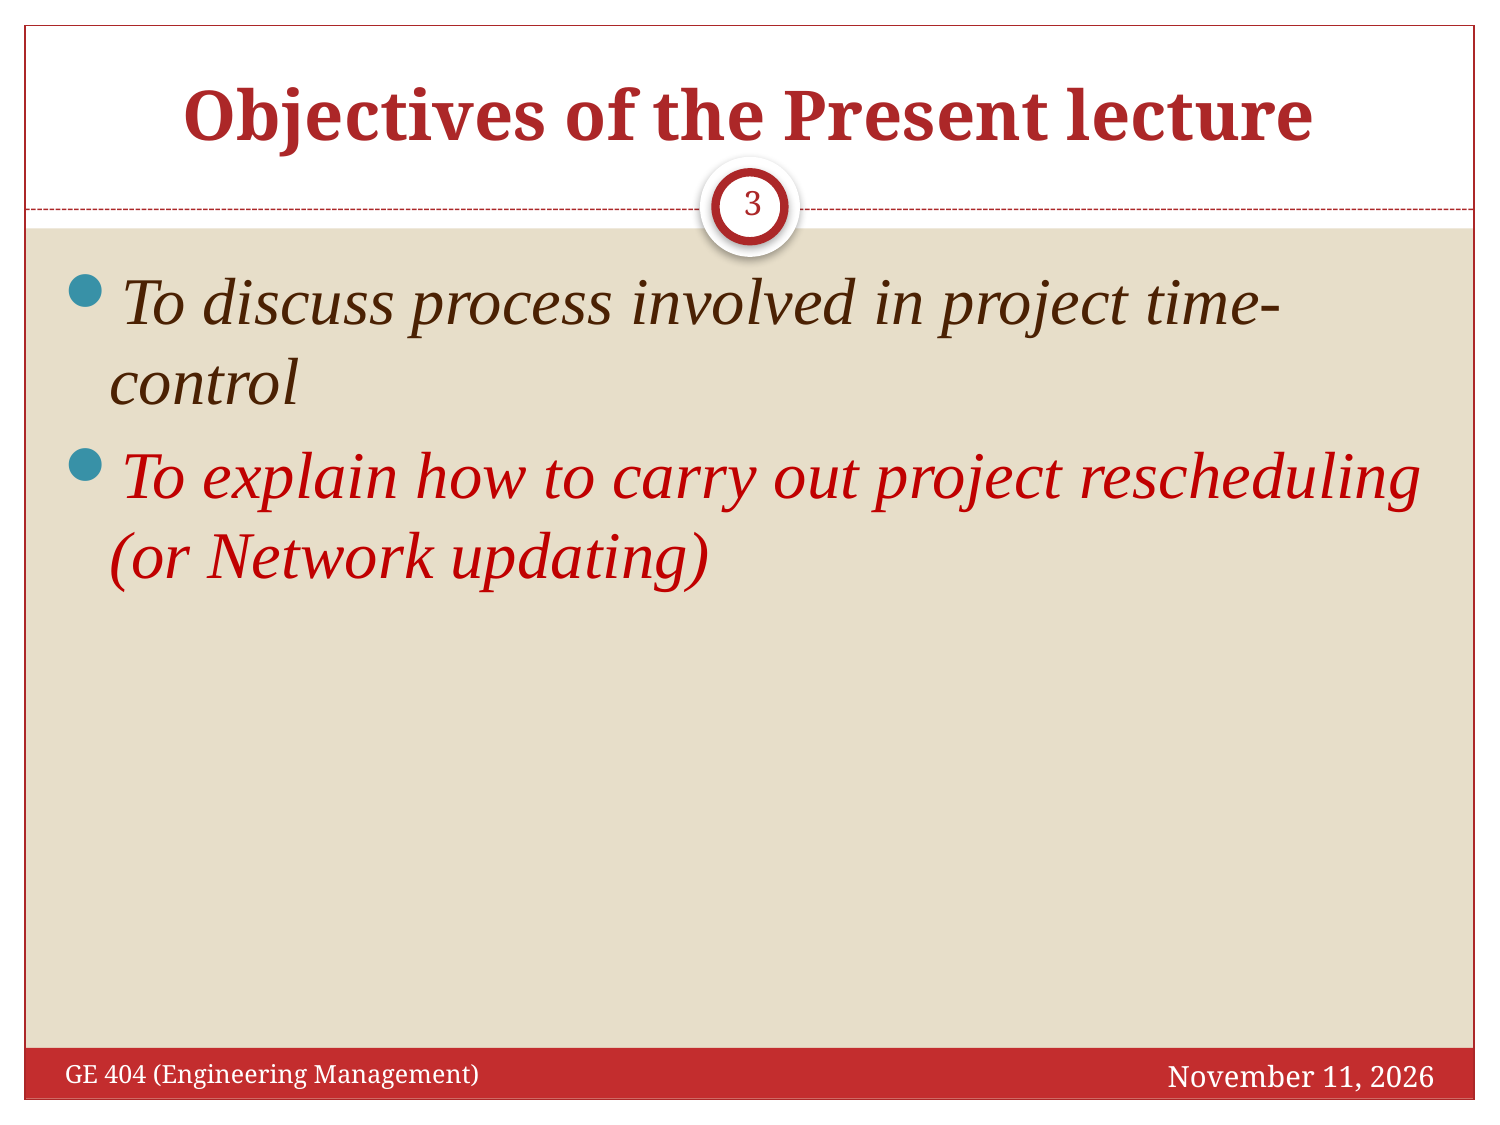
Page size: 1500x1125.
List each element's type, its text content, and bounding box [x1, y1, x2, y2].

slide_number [950, 1050, 1450, 1111]
title Objectives of the Present lecture [49, 37, 1450, 162]
list To discuss process involved in project time-control To explain how to carry out project rescheduling (or Network updating) [49, 250, 1445, 1001]
slide_number 3 [715, 168, 791, 241]
footer GE 404 (Engineering Management) [50, 1051, 638, 1112]
